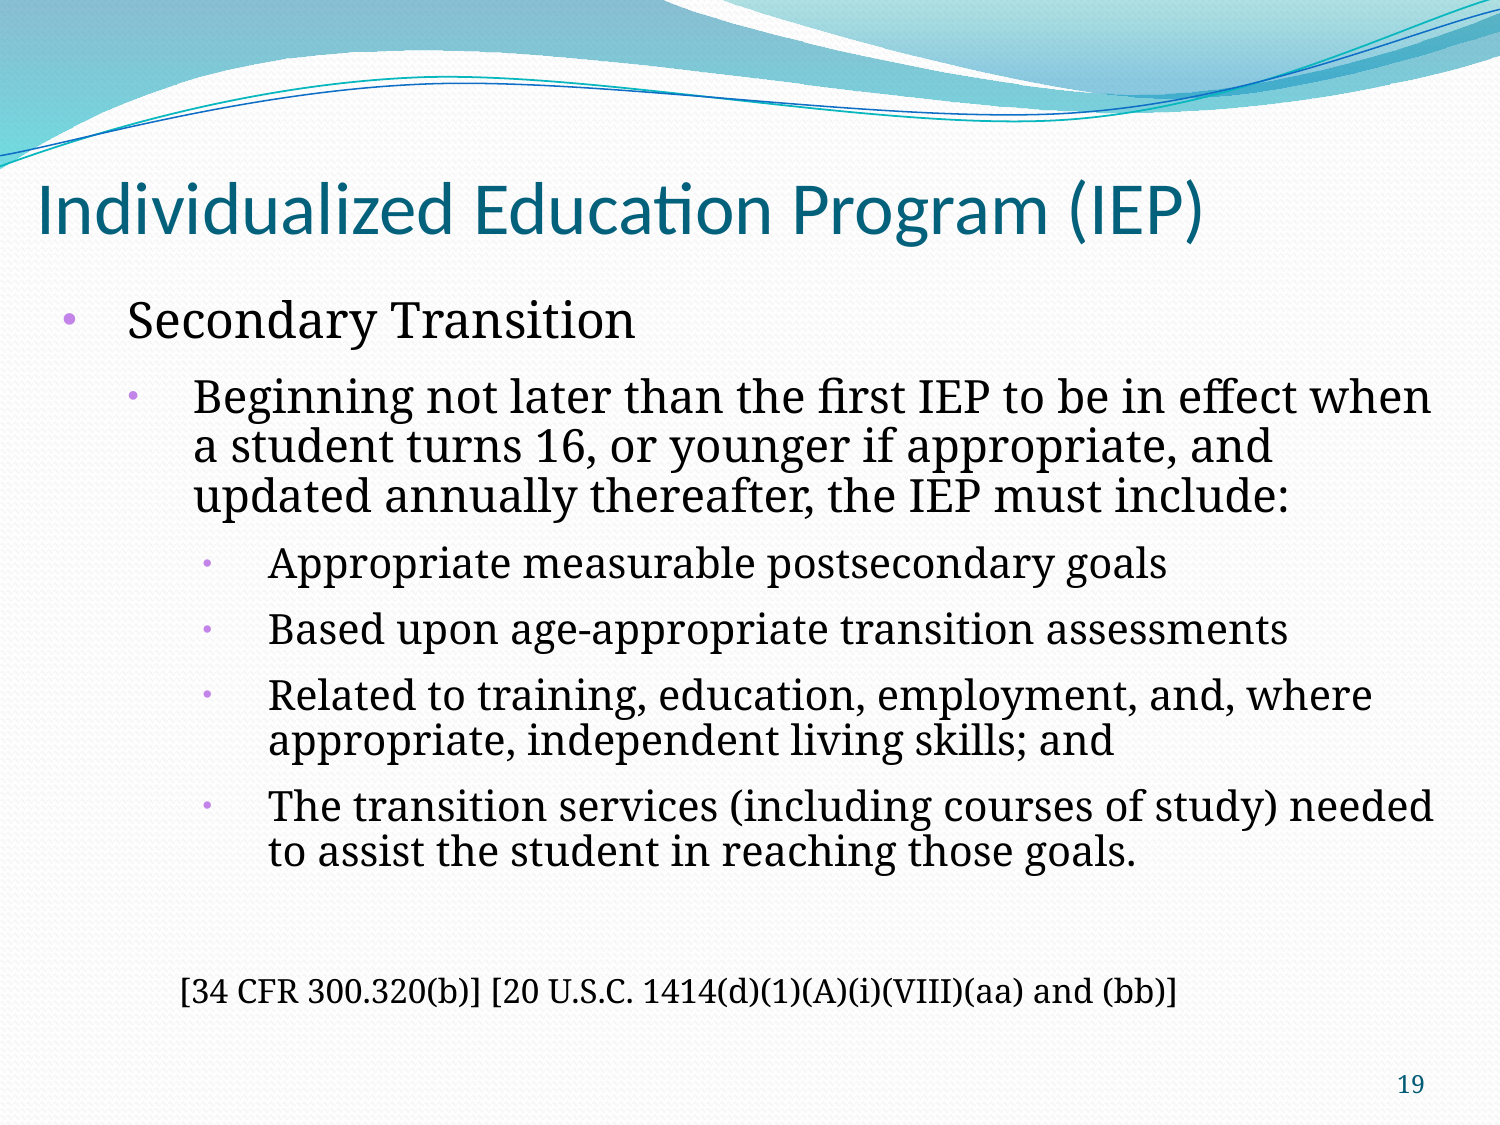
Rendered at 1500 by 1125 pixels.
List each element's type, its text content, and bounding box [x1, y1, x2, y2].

slide_number 19 [1299, 1042, 1425, 1103]
list Secondary Transition Beginning not later than the first IEP to be in effect when a student turns 16, or younger if appropriate, and updated annually thereafter, the IEP must include: Appropriate measurable postsecondary goals Based upon age-appropriate transition assessments Related to training, education, employment, and, where appropriate, independent living skills; and The transition services (including courses of study) needed to assist the student in reaching those goals. [34 CFR 300.320(b)] [20 U.S.C. 1414(d)(1)(A)(i)(VIII)(aa) and (bb)] [37, 287, 1450, 1125]
title Individualized Education Program (IEP) [35, 99, 1263, 250]
